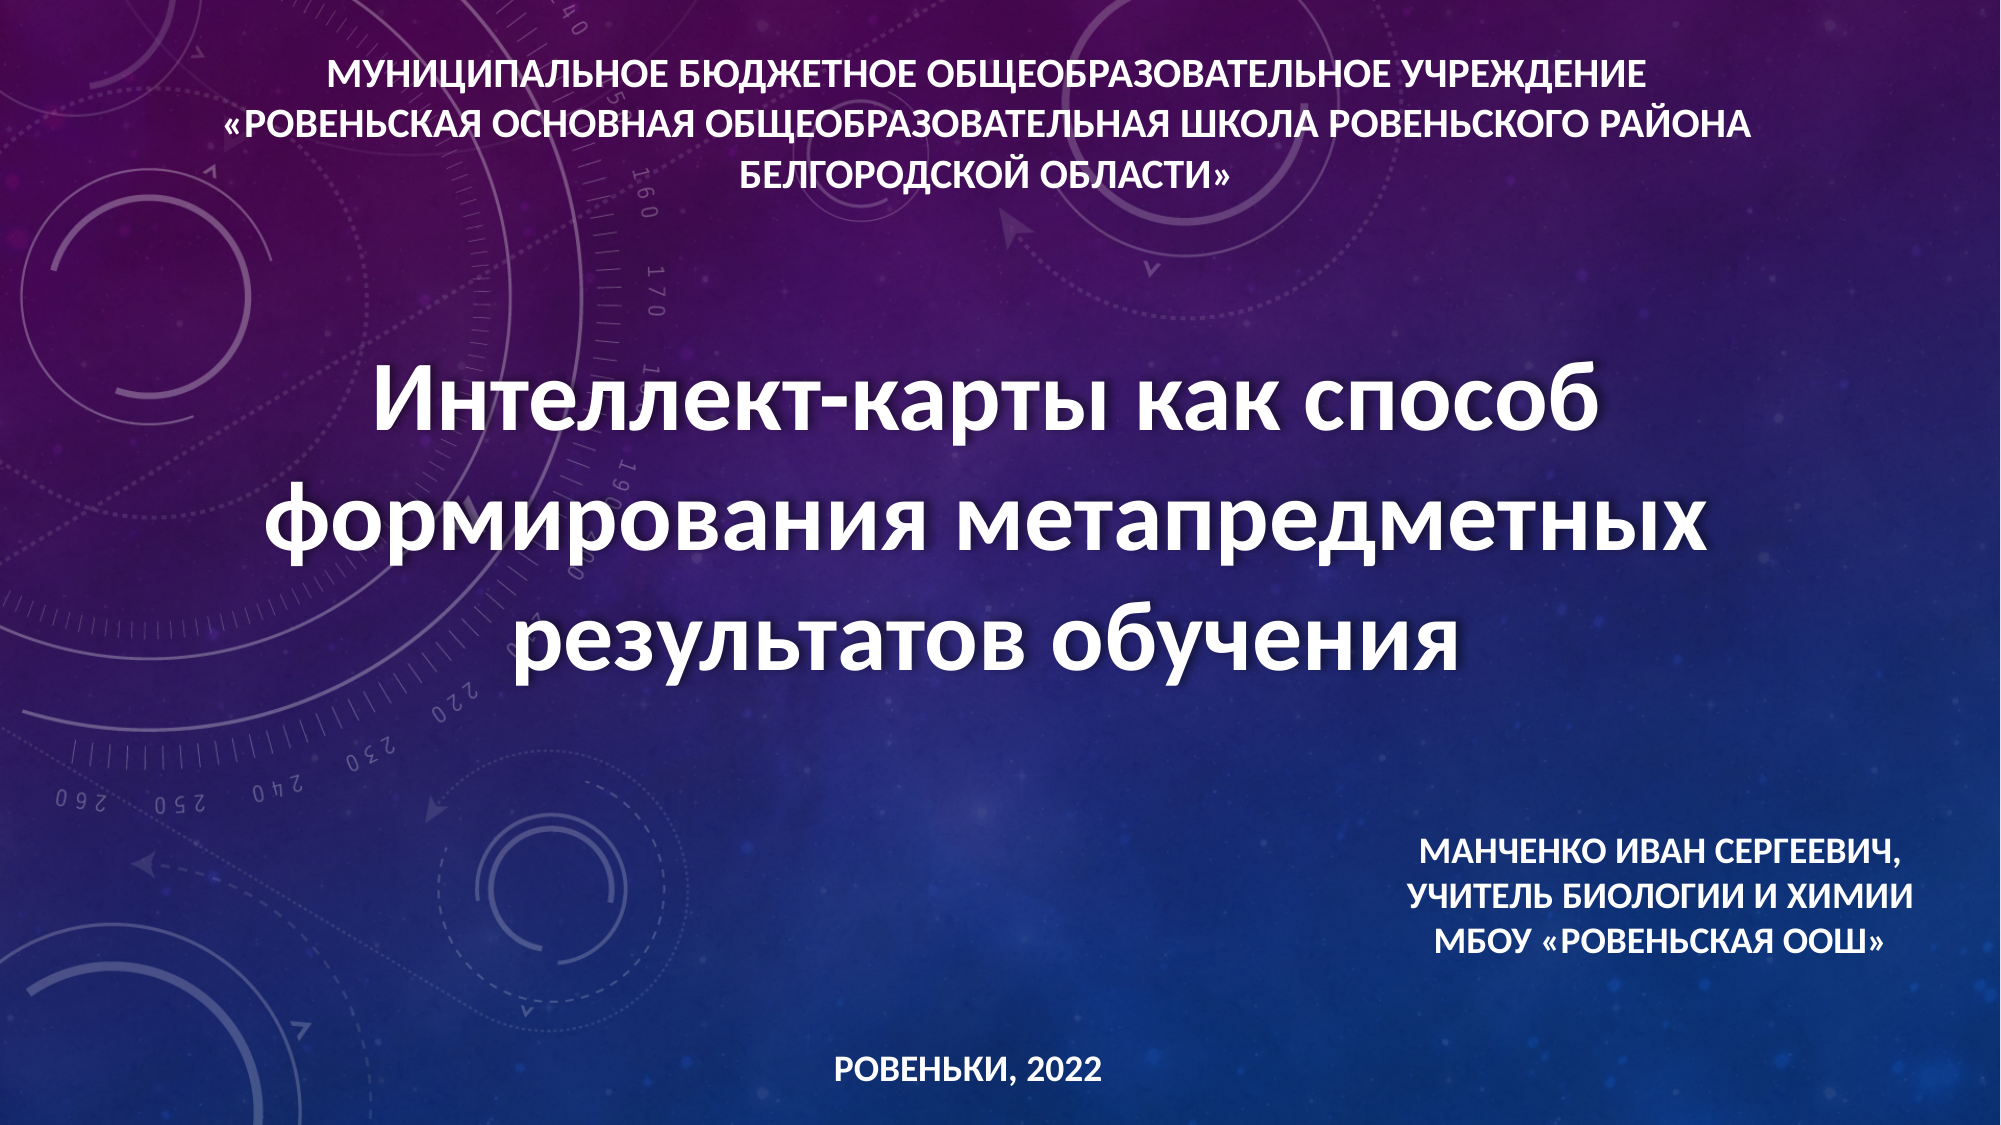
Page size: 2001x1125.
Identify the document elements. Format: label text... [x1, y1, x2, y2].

picture [0, 0, 2001, 1125]
text_box Интеллект-карты как способ формирования метапредметных результатов обучения [235, 323, 1738, 698]
text_box МАНЧЕНКО ИВАН СЕРГЕЕВИЧ, УЧИТЕЛЬ БИОЛОГИИ И ХИМИИ МБОУ «РОВЕНЬСКАЯ ООШ» [1348, 819, 1973, 969]
subtitle Ровеньки, 2022 [707, 1036, 1229, 1102]
text_box Муниципальное бюджетное общеобразовательное учреждение «Ровеньская основная общеобразовательная школа Ровеньского района Белгородской области» [159, 38, 1814, 227]
